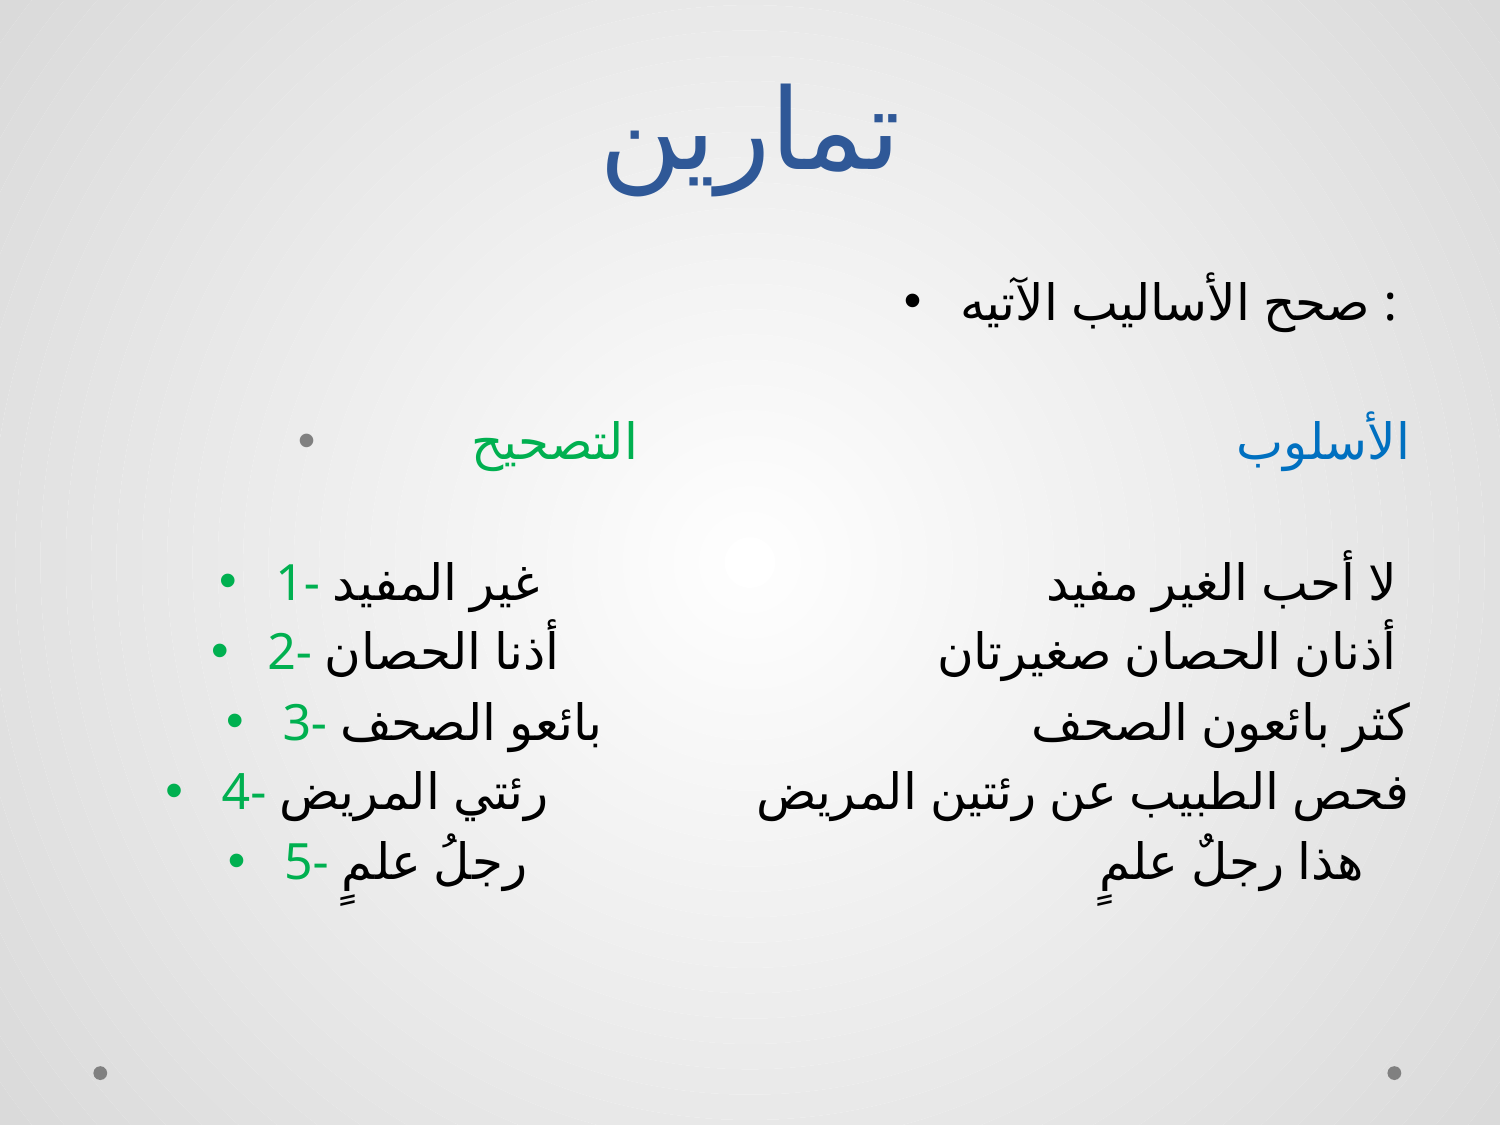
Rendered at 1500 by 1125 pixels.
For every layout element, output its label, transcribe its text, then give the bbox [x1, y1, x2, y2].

title تمارين [75, 0, 1425, 262]
list صحح الأساليب الآتيه : الأسلوب التصحيح 1- لا أحب الغير مفيد غير المفيد 2- أذنان الحصان صغيرتان أذنا الحصان 3- كثر بائعون الصحف بائعو الصحف 4- فحص الطبيب عن رئتين المريض رئتي المريض 5- هذا رجلٌ علمٍ رجلُ علمٍ [75, 262, 1425, 1005]
